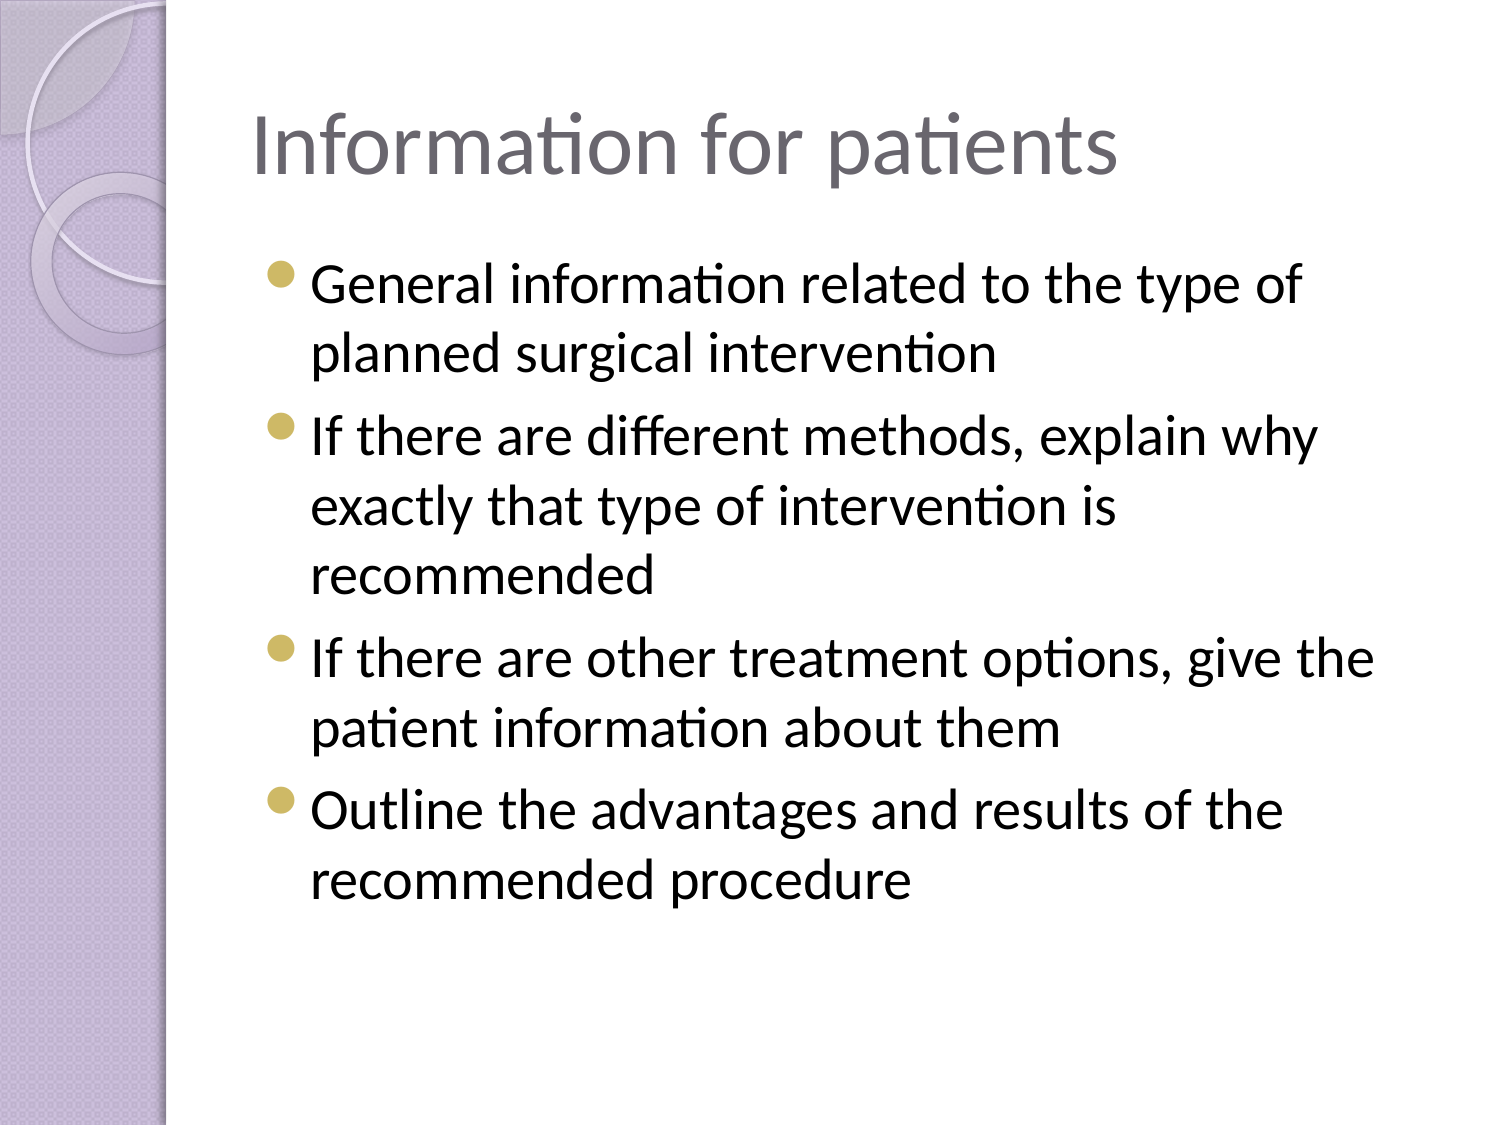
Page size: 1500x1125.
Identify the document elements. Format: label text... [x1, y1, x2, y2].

title Information for patients [235, 45, 1466, 233]
list General information related to the type of planned surgical intervention If there are different methods, explain why exactly that type of intervention is recommended If there are other treatment options, give the patient information about them Outline the advantages and results of the recommended procedure [235, 237, 1466, 1025]
